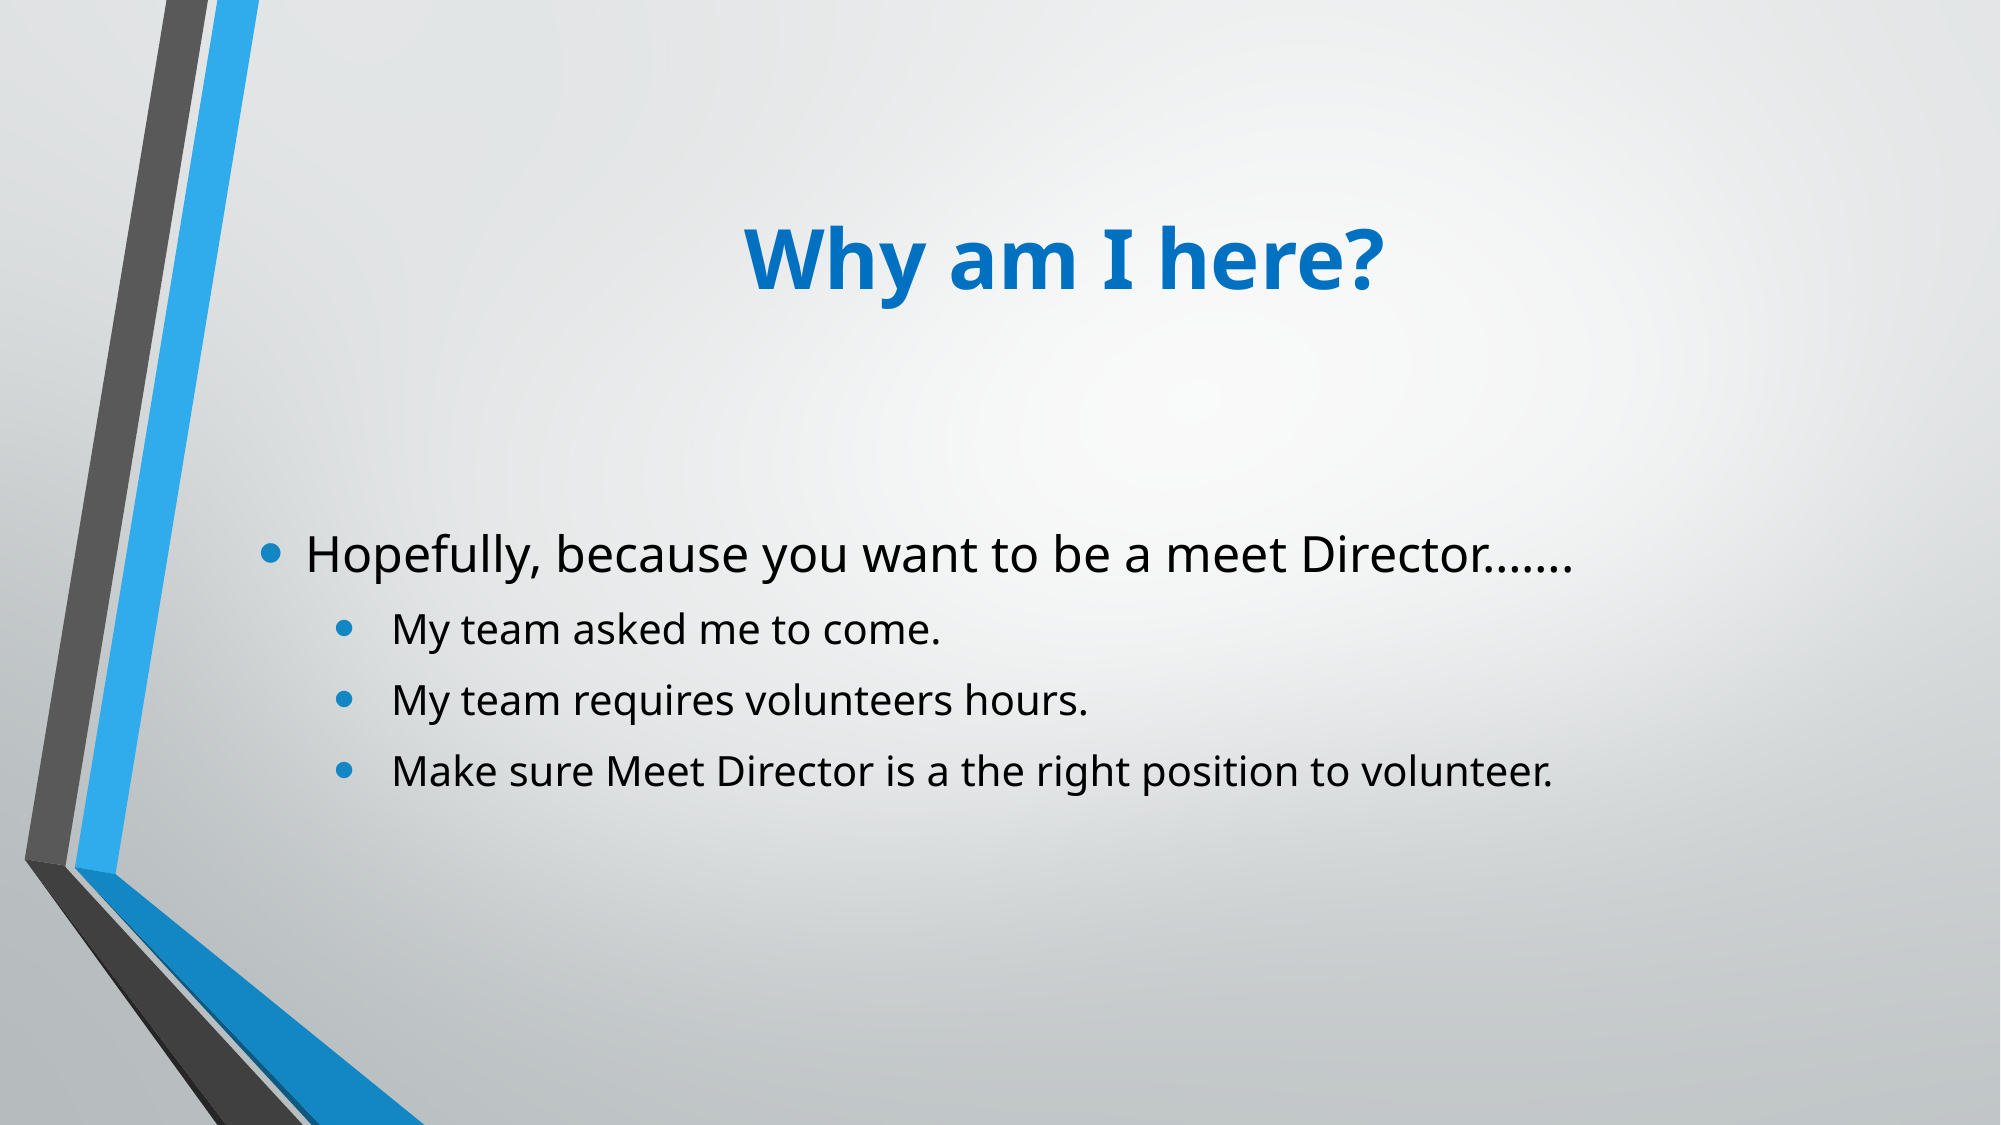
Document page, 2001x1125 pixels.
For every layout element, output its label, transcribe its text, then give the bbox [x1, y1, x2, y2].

list Hopefully, because you want to be a meet Director……. My team asked me to come. My team requires volunteers hours. Make sure Meet Director is a the right position to volunteer. [243, 437, 1887, 950]
title Why am I here? [243, 112, 1887, 400]
